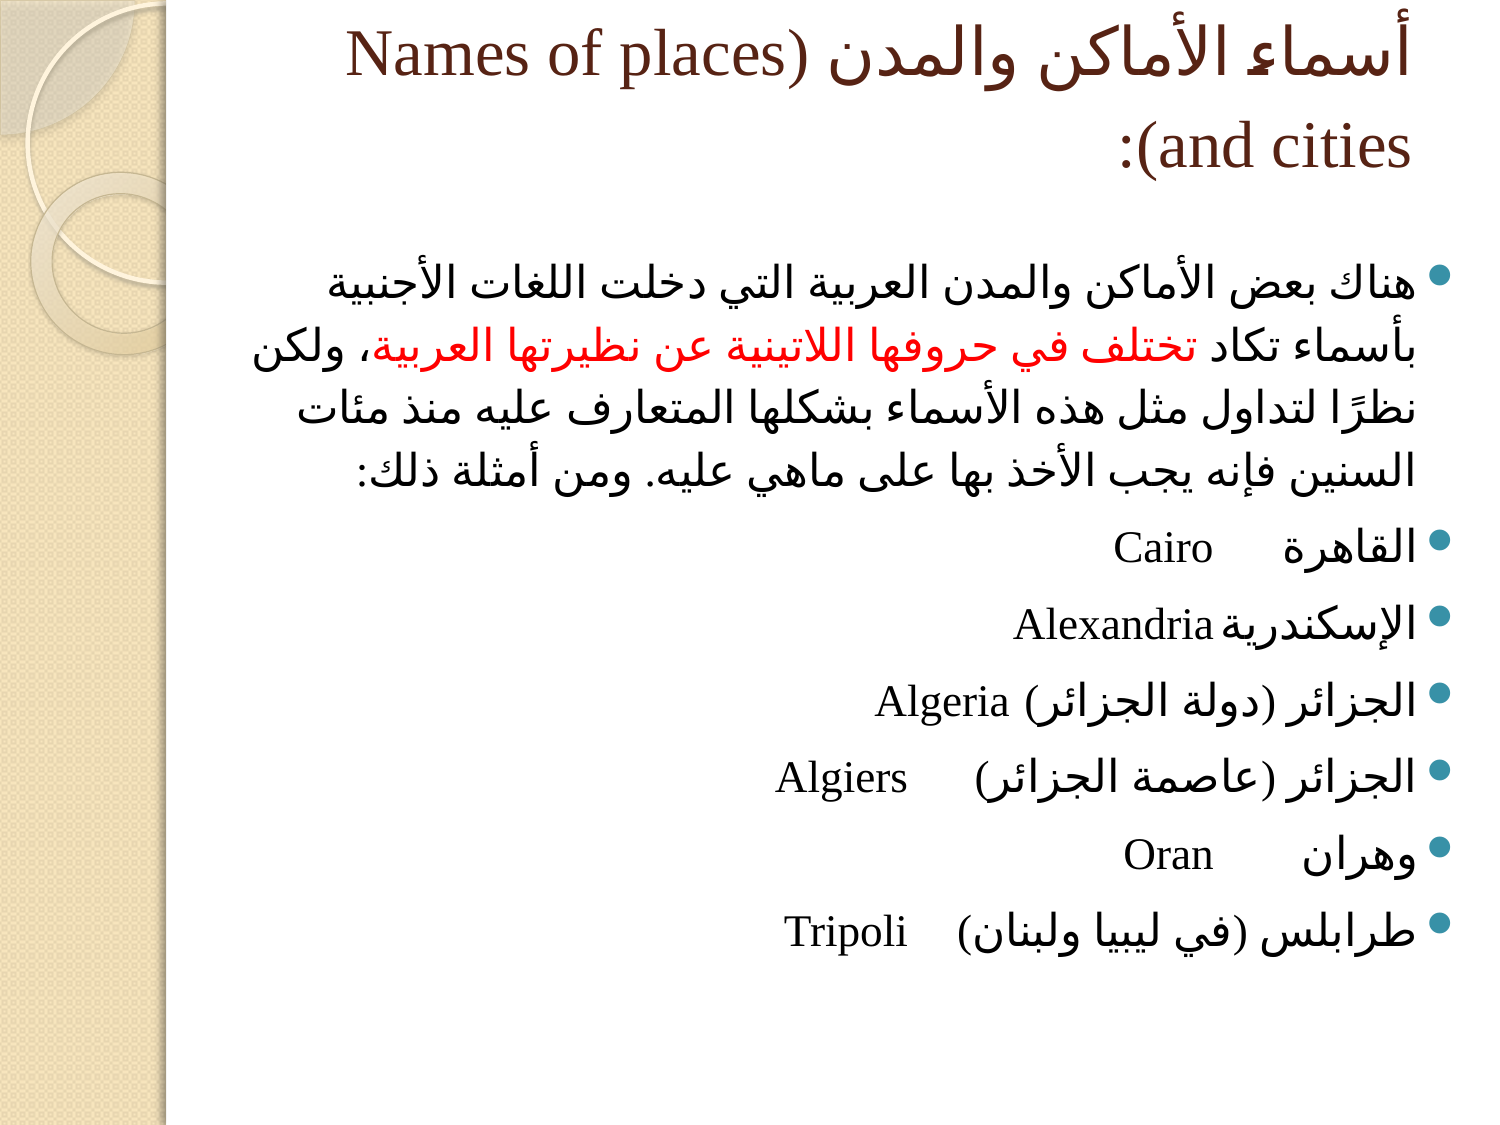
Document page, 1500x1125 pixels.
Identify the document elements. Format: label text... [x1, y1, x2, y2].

list هناك بعض الأماكن والمدن العربية التي دخلت اللغات الأجنبية بأسماء تكاد تختلف في حروفها اللاتينية عن نظيرتها العربية، ولكن نظرًا لتداول مثل هذه الأسماء بشكلها المتعارف عليه منذ مئات السنين فإنه يجب الأخذ بها على ماهي عليه. ومن أمثلة ذلك: القاهرة Cairo الإسكندرية Alexandria الجزائر (دولة الجزائر) Algeria الجزائر (عاصمة الجزائر) Algiers وهران Oran طرابلس (في ليبيا ولبنان) Tripoli [235, 237, 1466, 1025]
title أسماء الأماكن والمدن (Names of places and cities): [235, 24, 1466, 233]
